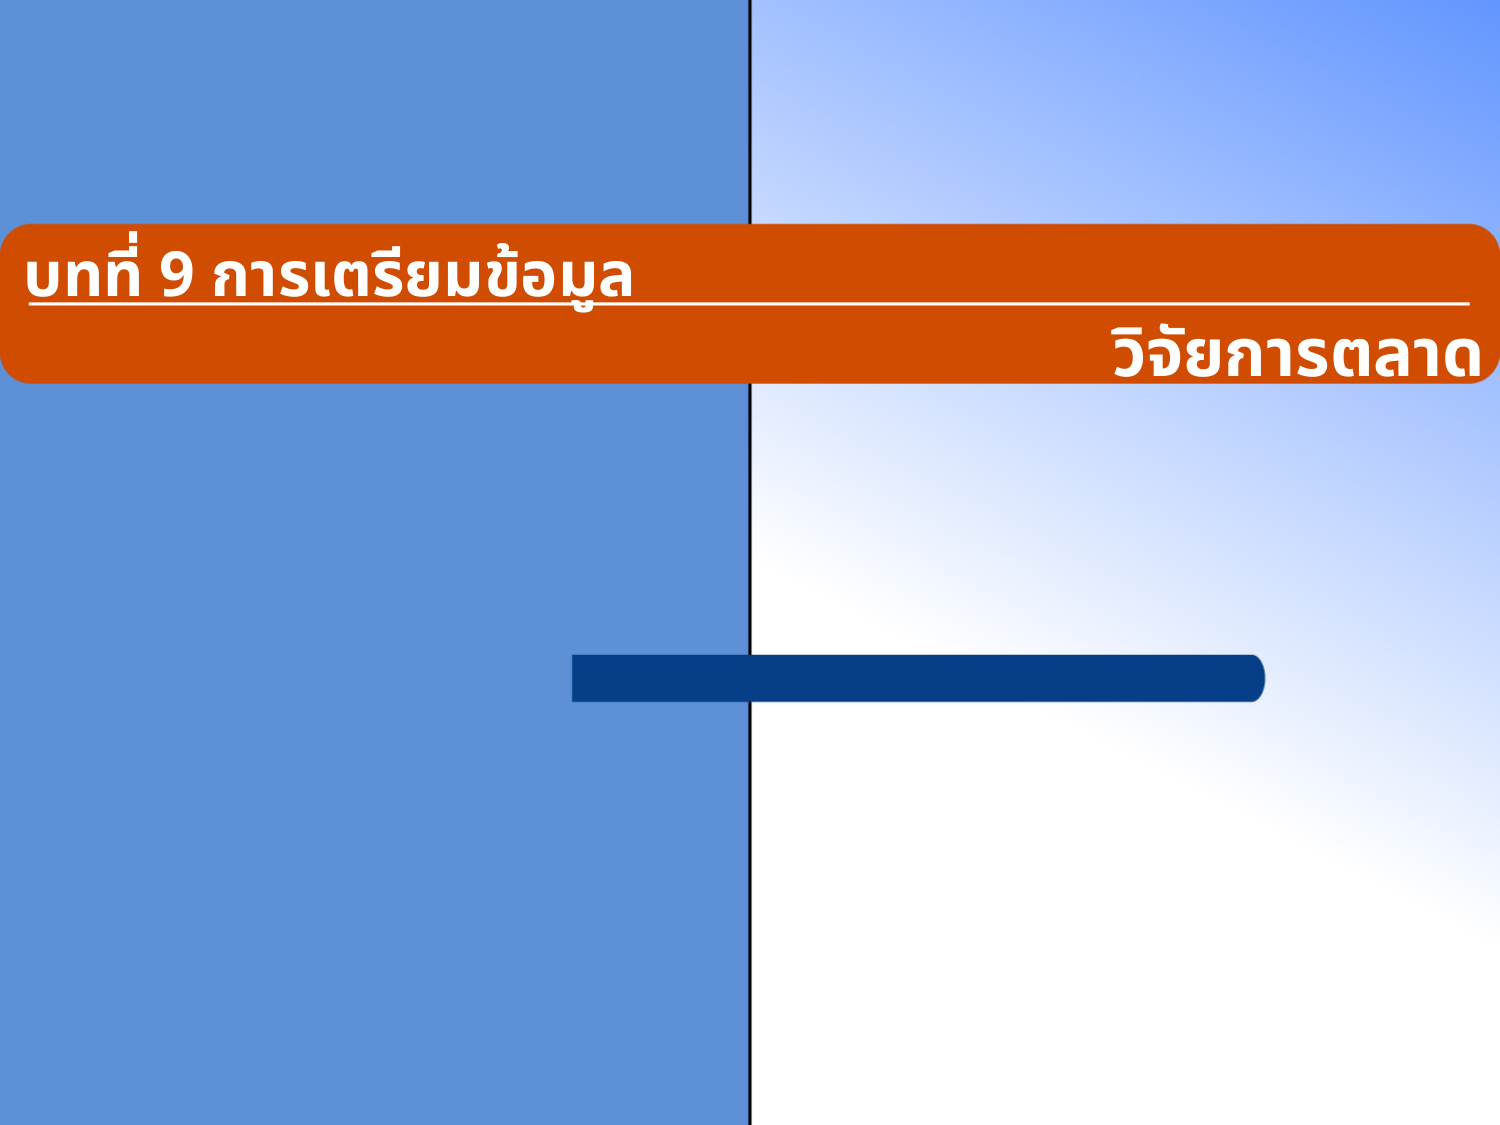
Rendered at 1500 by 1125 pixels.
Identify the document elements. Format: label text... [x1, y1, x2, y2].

text_box วิจัยการตลาด [47, 302, 1500, 398]
text_box บทที่ 9 การเตรียมข้อมูล [23, 227, 1477, 317]
picture [0, 0, 1500, 1125]
